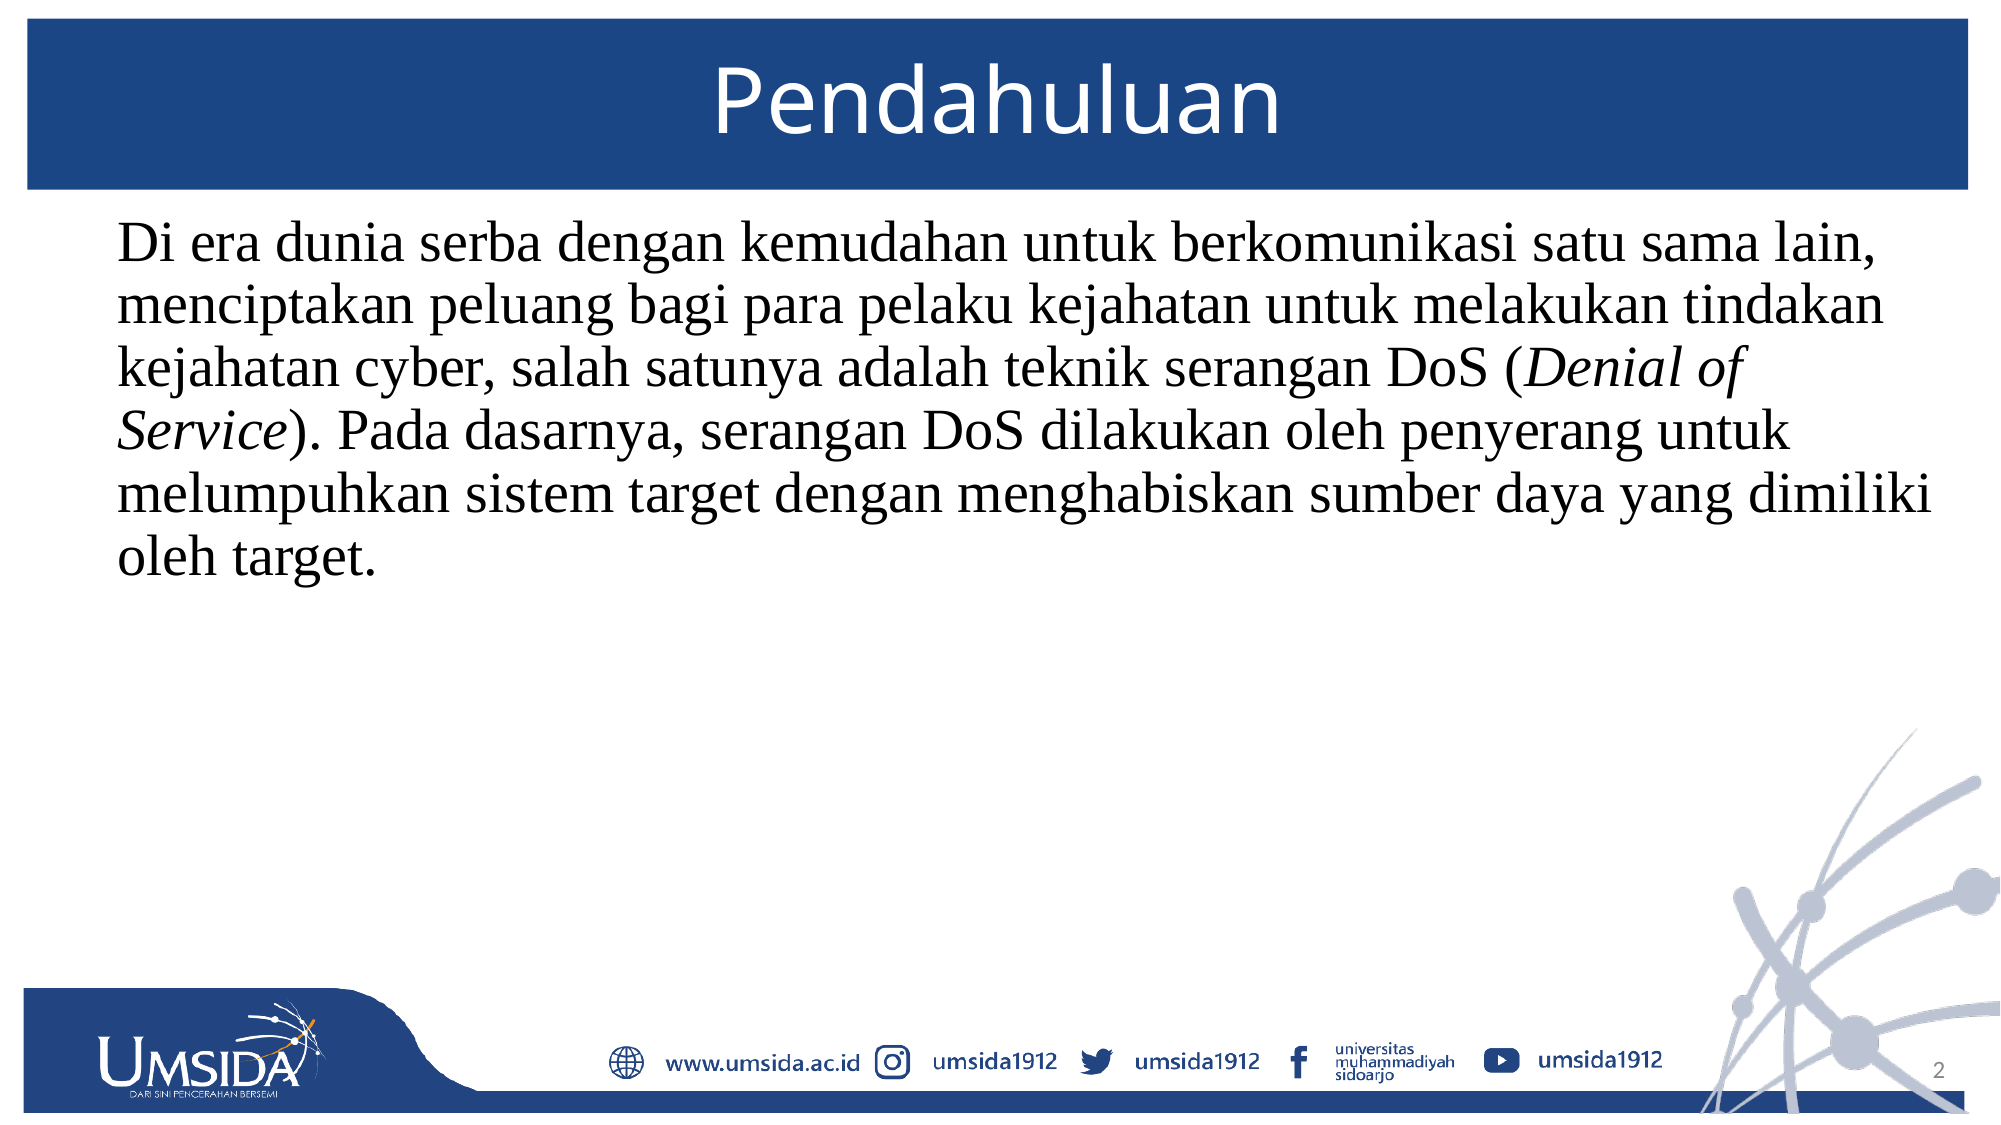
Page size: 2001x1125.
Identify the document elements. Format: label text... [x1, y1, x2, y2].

title Pendahuluan [27, 18, 1969, 190]
list Di era dunia serba dengan kemudahan untuk berkomunikasi satu sama lain, menciptakan peluang bagi para pelaku kejahatan untuk melakukan tindakan kejahatan cyber, salah satunya adalah teknik serangan DoS (Denial of Service). Pada dasarnya, serangan DoS dilakukan oleh penyerang untuk melumpuhkan sistem target dengan menghabiskan sumber daya yang dimiliki oleh target. [27, 203, 1969, 1039]
picture [23, 51, 2001, 1114]
